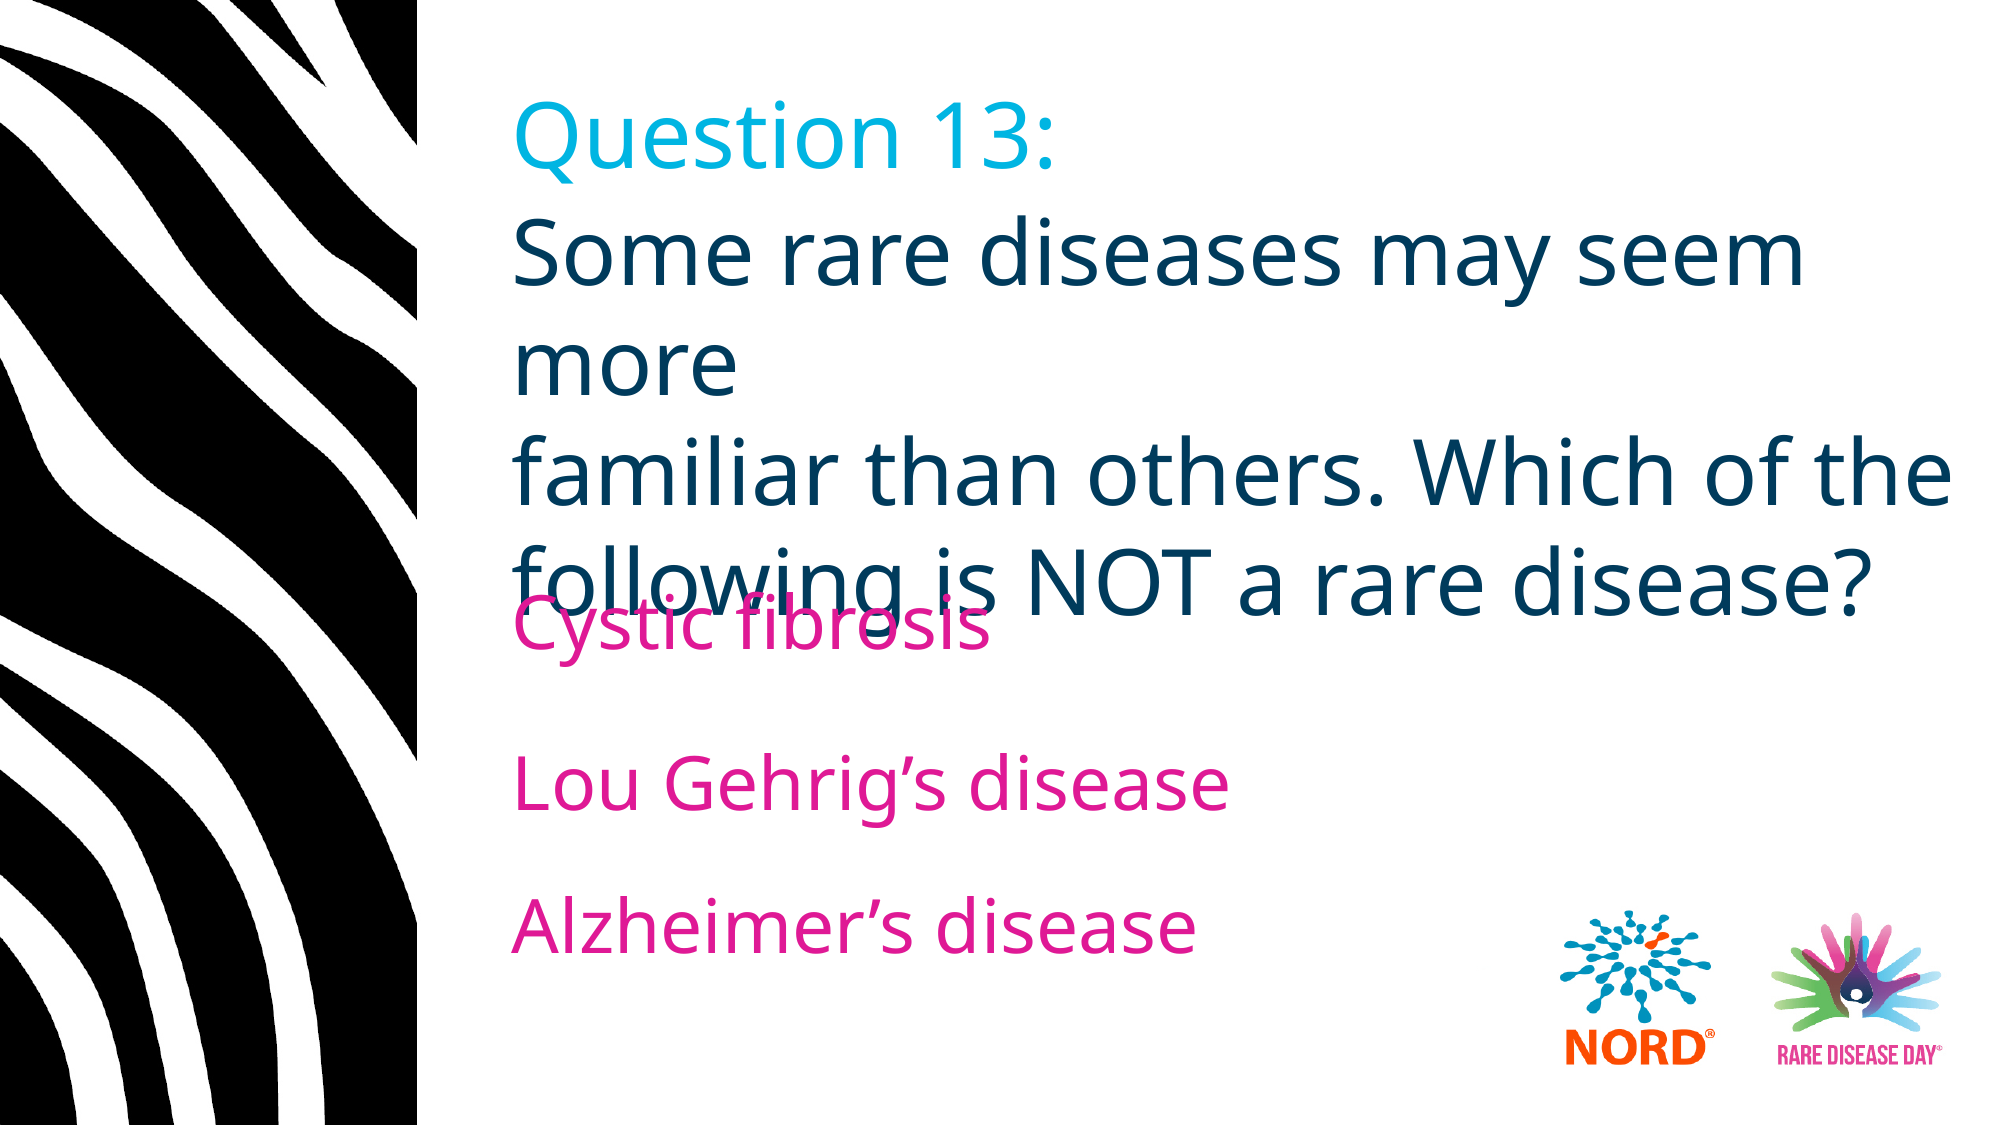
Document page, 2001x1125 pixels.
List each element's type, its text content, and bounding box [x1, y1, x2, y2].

list Cystic fibrosis [496, 577, 1916, 700]
text_box Alzheimer’s disease [496, 881, 2000, 1115]
text_box Some rare diseases may seem more familiar than others. Which of the following is NOT a rare disease? [496, 186, 2000, 642]
text_box Lou Gehrig’s disease [496, 738, 1726, 850]
picture [0, 0, 2001, 1125]
title Question 13: [496, 78, 1863, 186]
